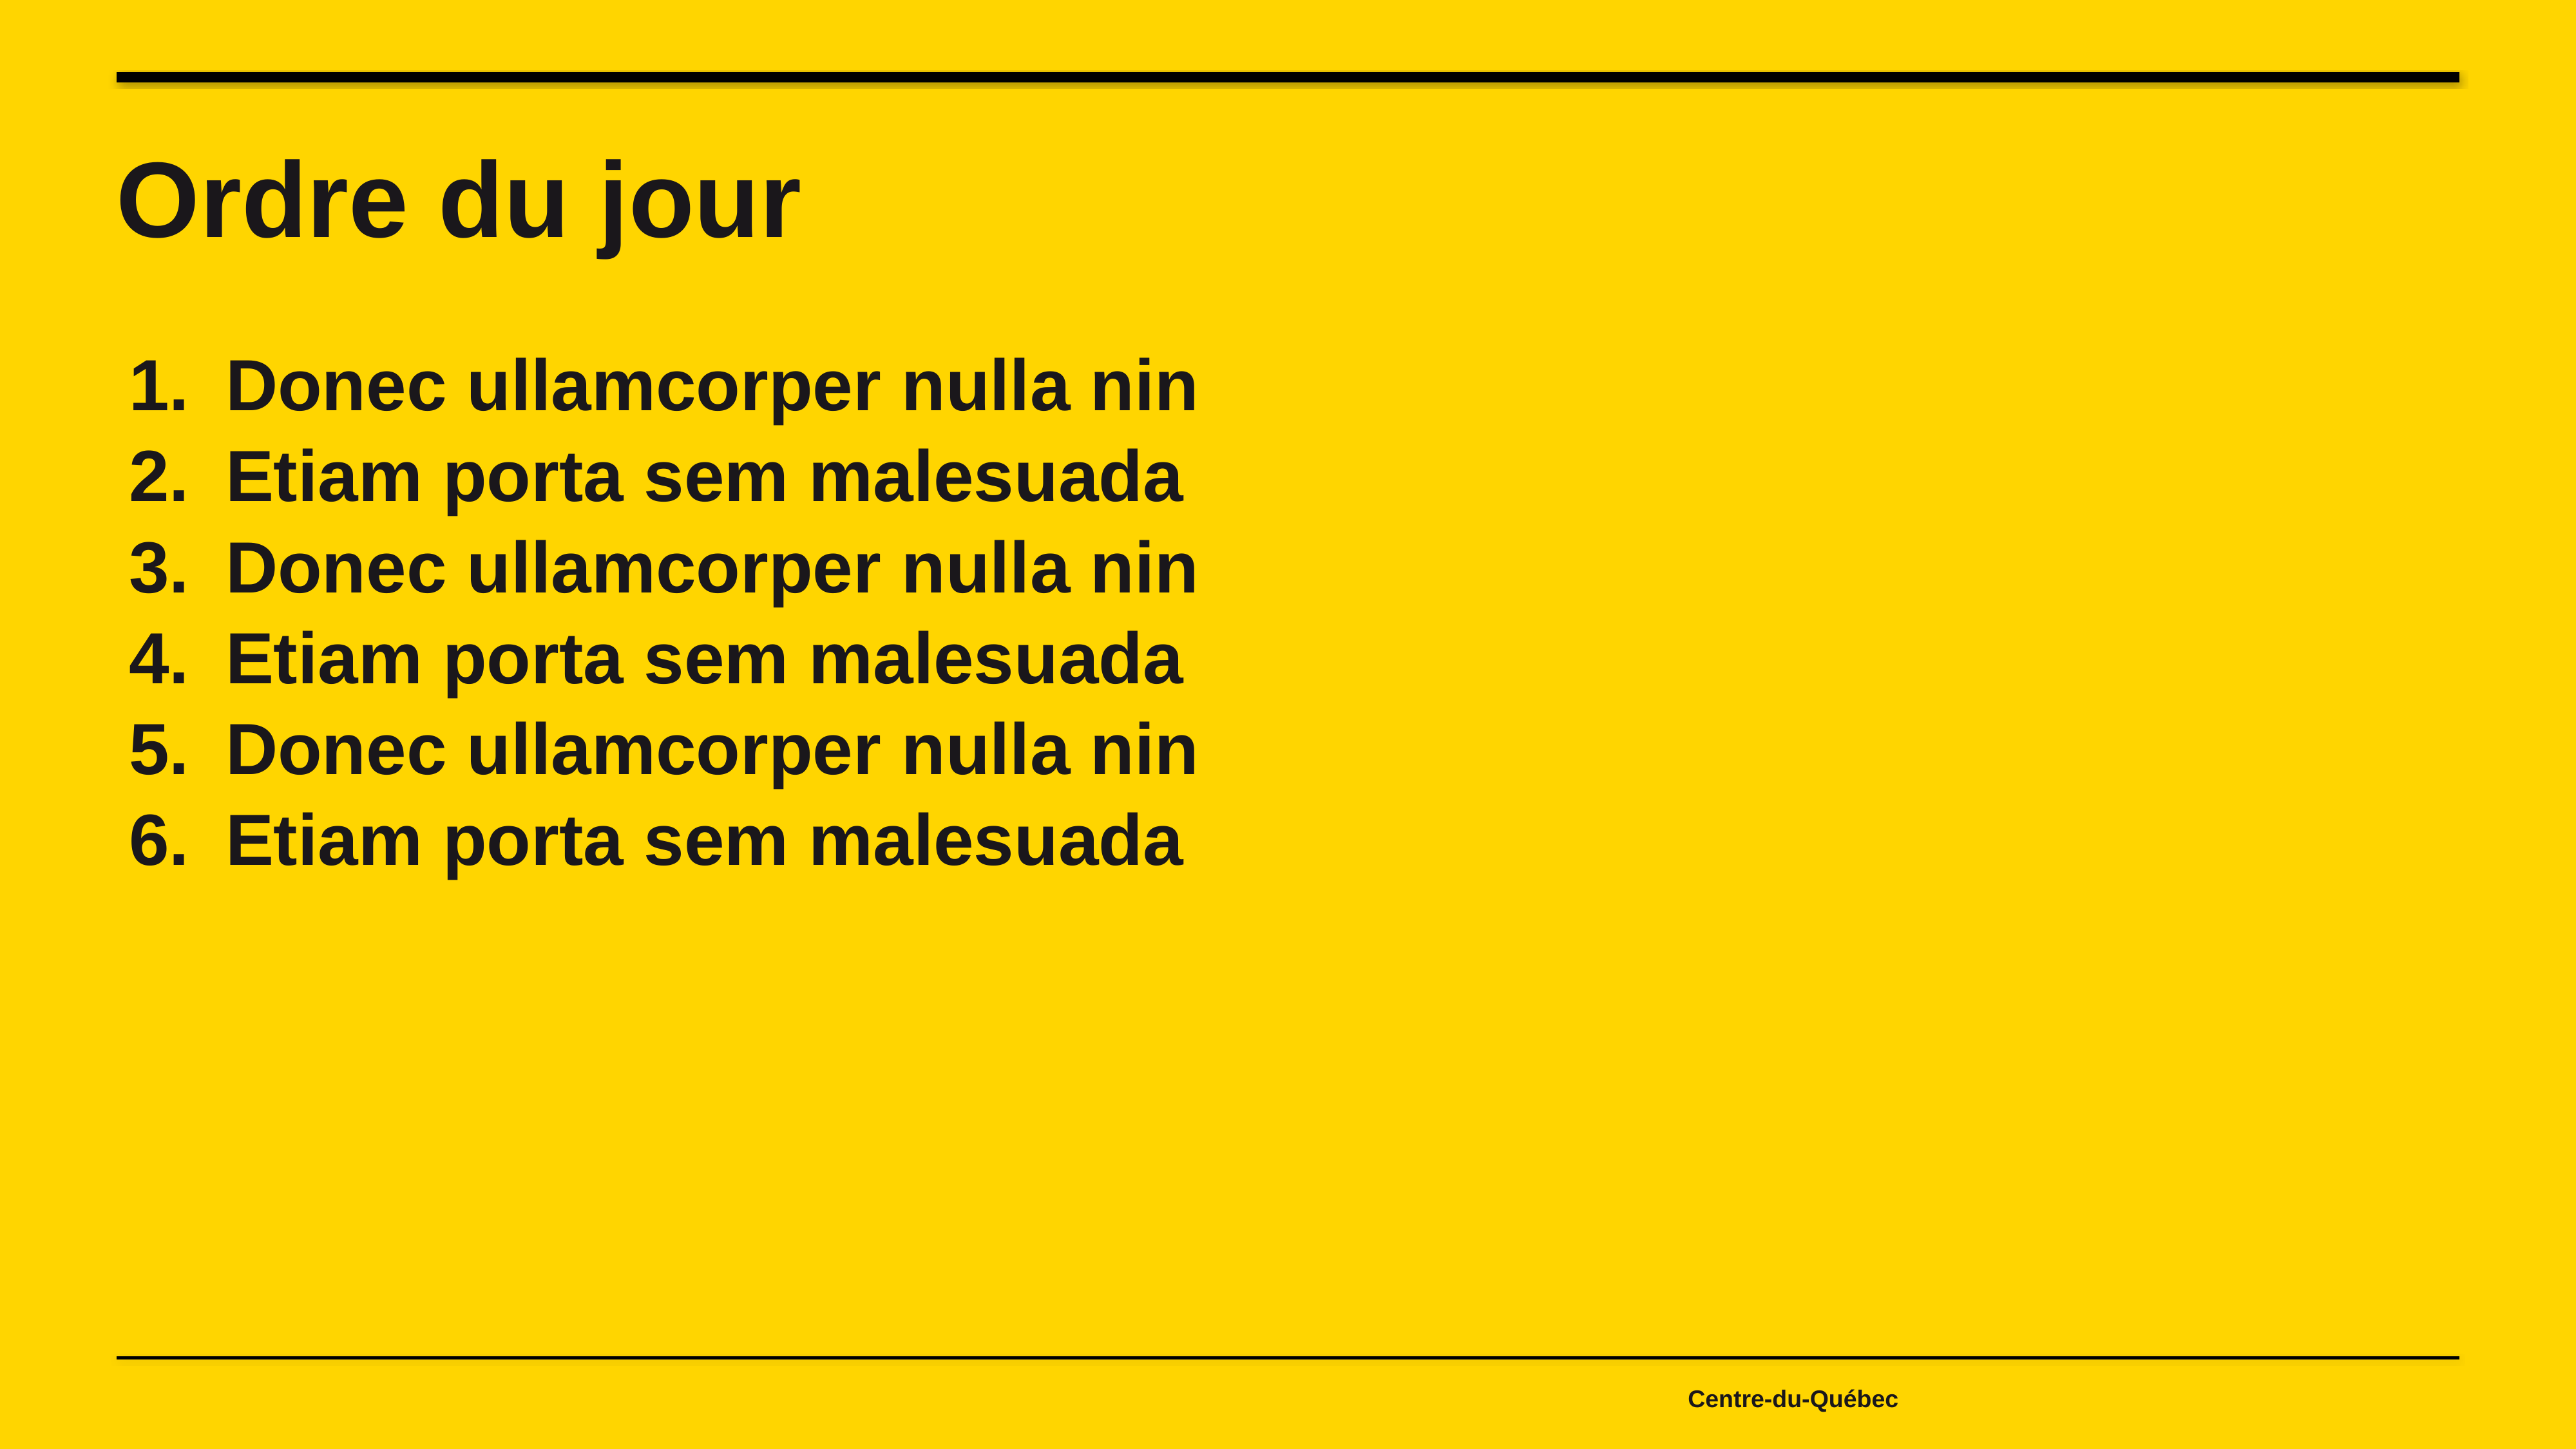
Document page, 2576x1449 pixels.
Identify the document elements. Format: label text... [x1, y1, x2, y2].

title Ordre du jour [116, 130, 2460, 283]
list Donec ullamcorper nulla nin Etiam porta sem malesuada Donec ullamcorper nulla nin Etiam porta sem malesuada Donec ullamcorper nulla nin Etiam porta sem malesuada [128, 337, 1267, 1294]
